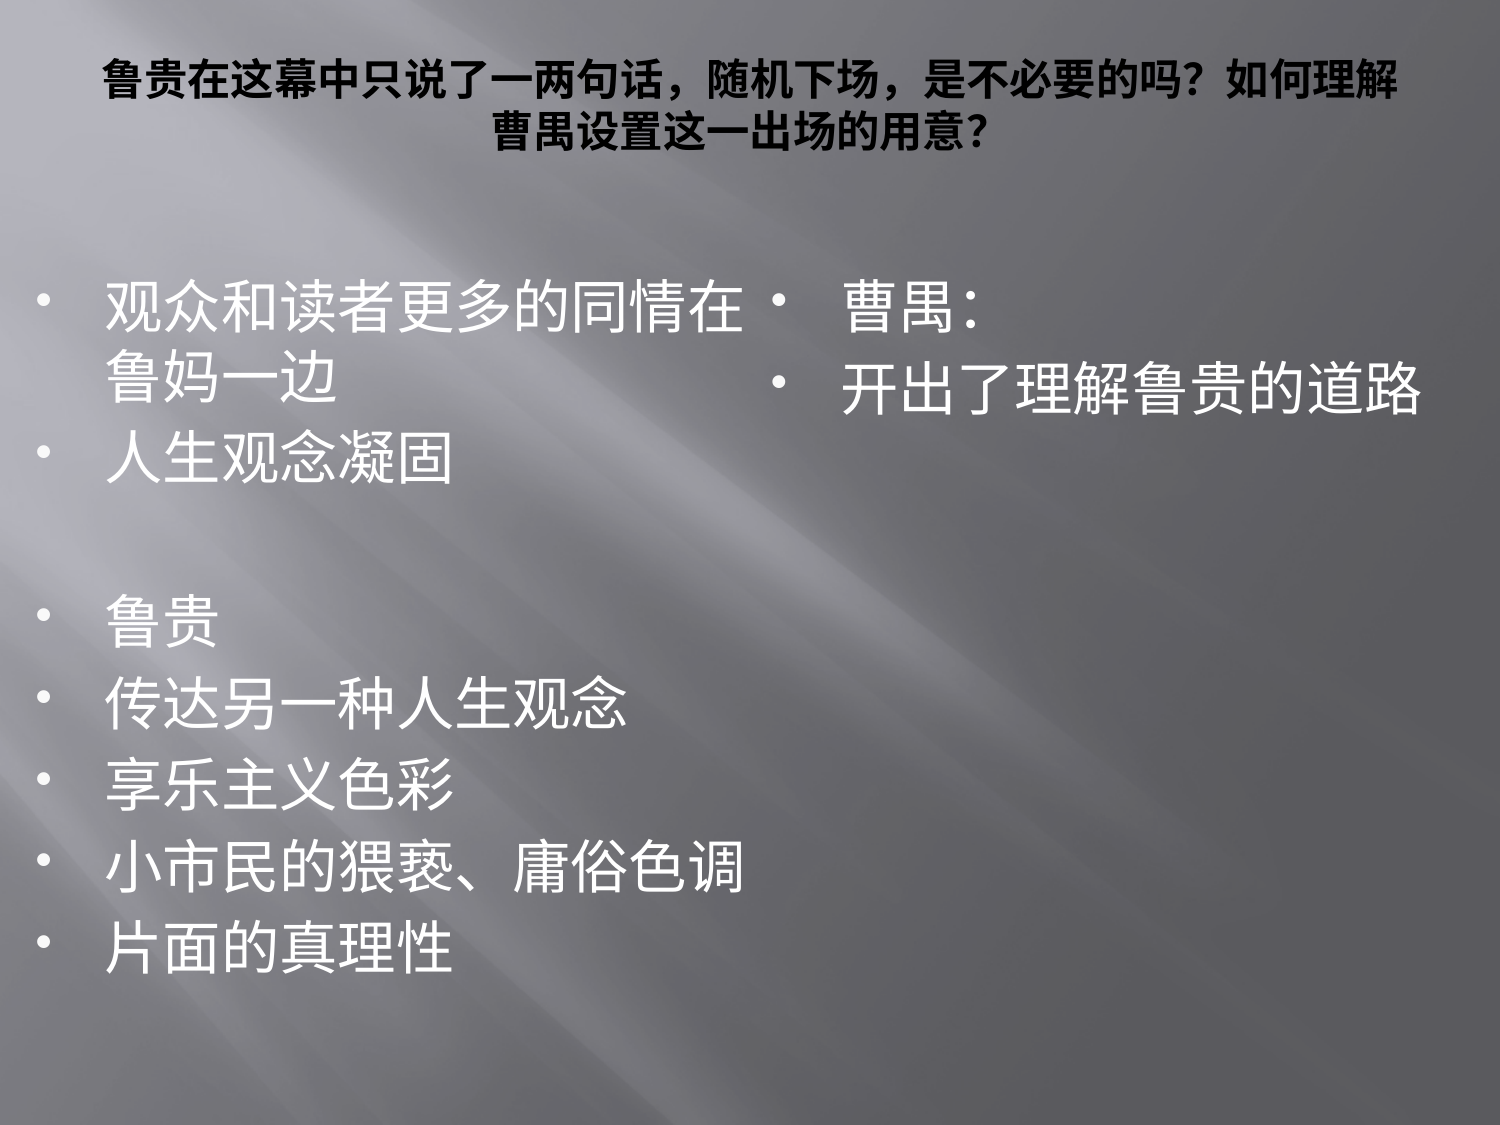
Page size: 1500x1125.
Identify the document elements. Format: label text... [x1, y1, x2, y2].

list 观众和读者更多的同情在鲁妈一边 人生观念凝固 鲁贵 传达另一种人生观念 享乐主义色彩 小市民的猥亵、庸俗色调 片面的真理性 曹禺： 开出了理解鲁贵的道路 [0, 262, 1500, 1125]
title 鲁贵在这幕中只说了一两句话，随机下场，是不必要的吗？如何理解曹禺设置这一出场的用意？ [75, 45, 1425, 233]
